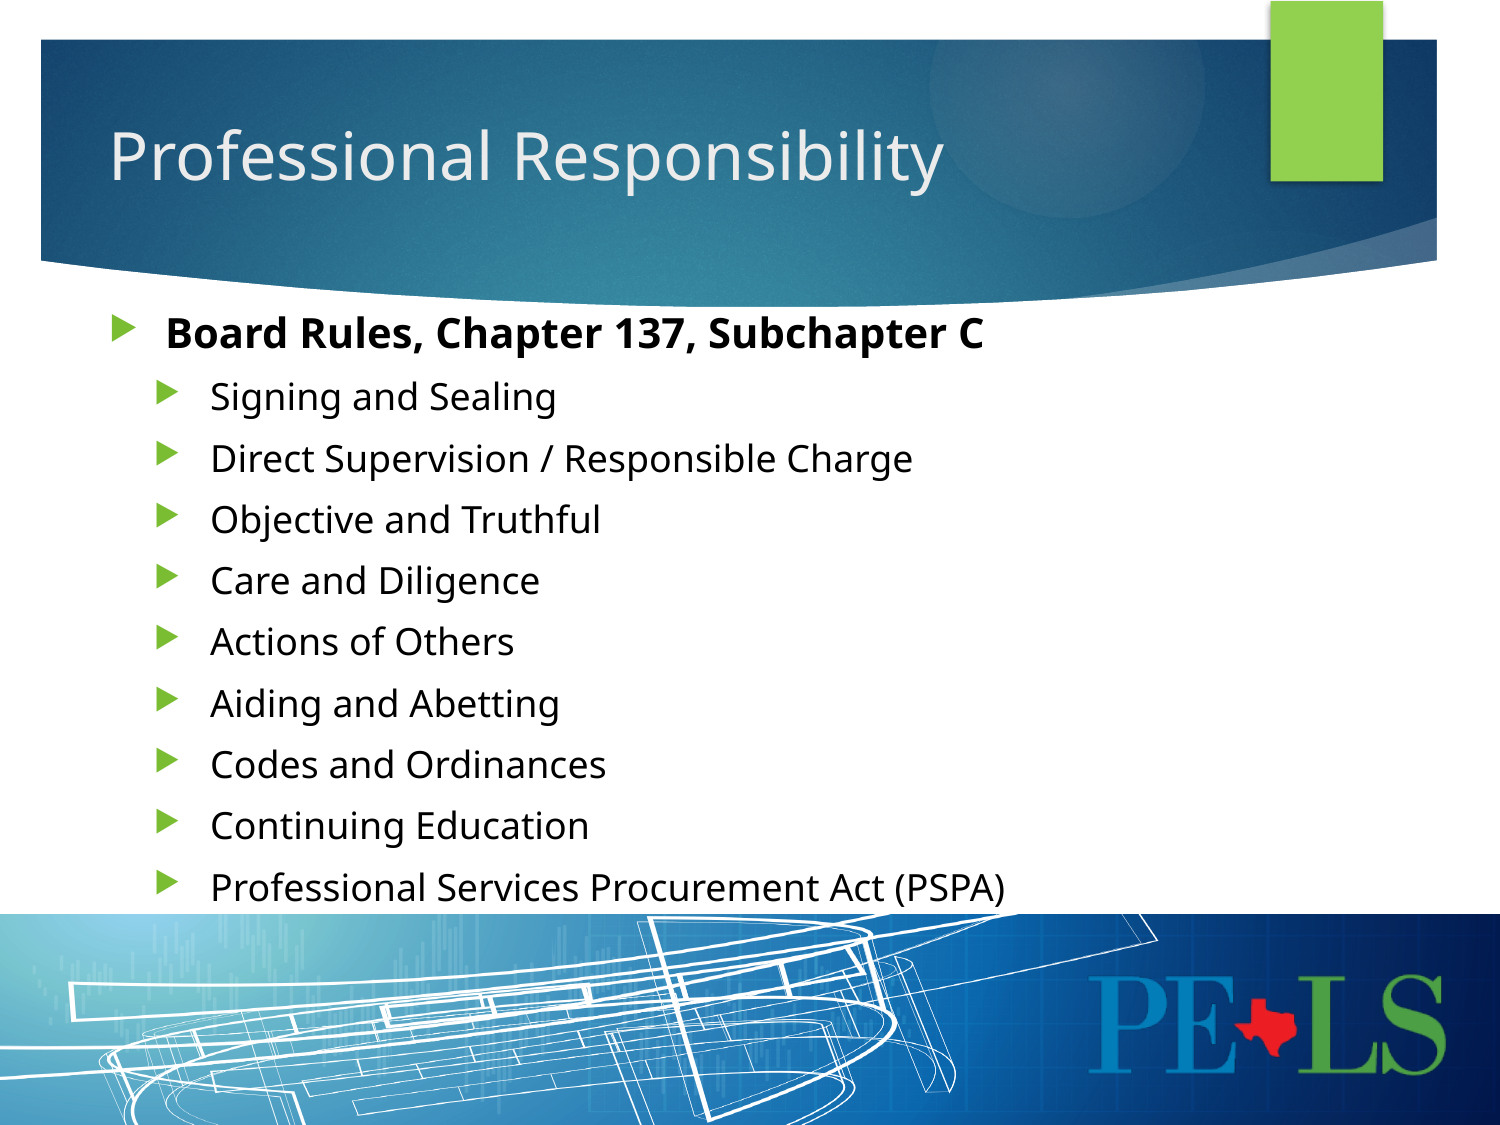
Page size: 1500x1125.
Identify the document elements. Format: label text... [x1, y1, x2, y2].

picture [0, 914, 1500, 1125]
list Board Rules, Chapter 137, Subchapter C Signing and Sealing Direct Supervision / Responsible Charge Objective and Truthful Care and Diligence Actions of Others Aiding and Abetting Codes and Ordinances Continuing Education Professional Services Procurement Act (PSPA) [93, 304, 1407, 950]
title Professional Responsibility [93, 38, 1444, 201]
